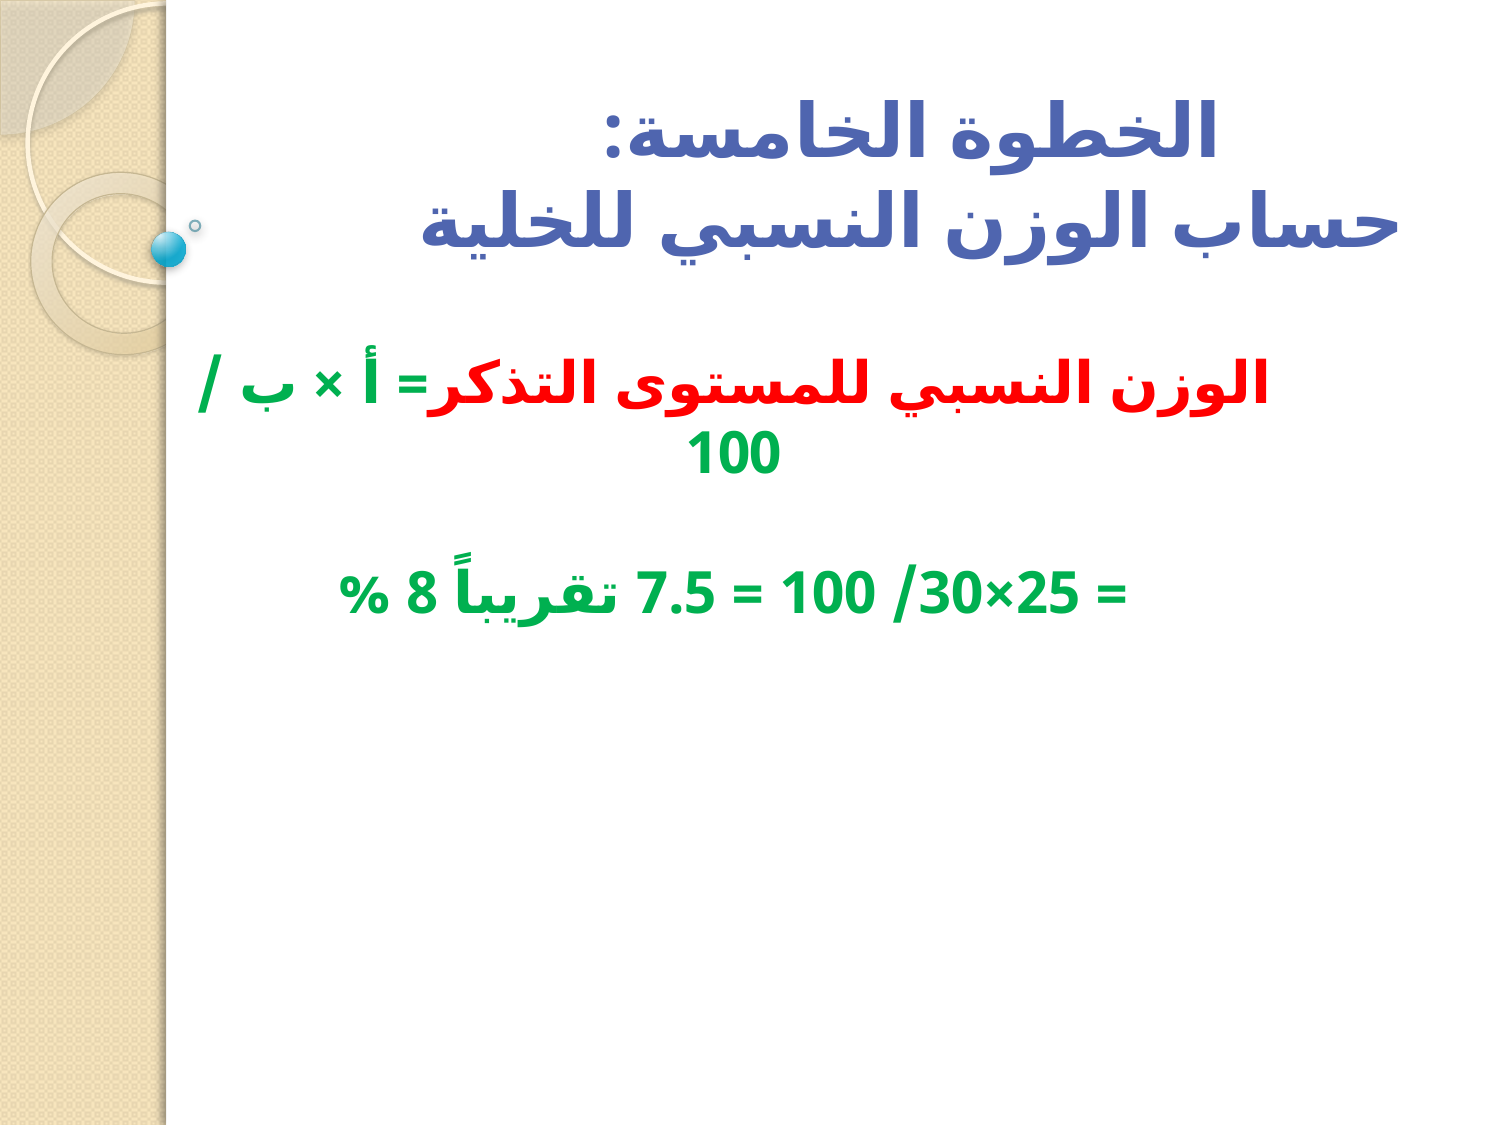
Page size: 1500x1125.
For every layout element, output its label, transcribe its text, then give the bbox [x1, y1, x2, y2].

text_box الوزن النسبي للمستوى التذكر= أ × ب / 100 = 25×30/ 100 = 7.5 تقريباً 8 % [162, 337, 1306, 633]
text_box الخطوة الخامسة: حساب الوزن النسبي للخلية [403, 74, 1421, 270]
